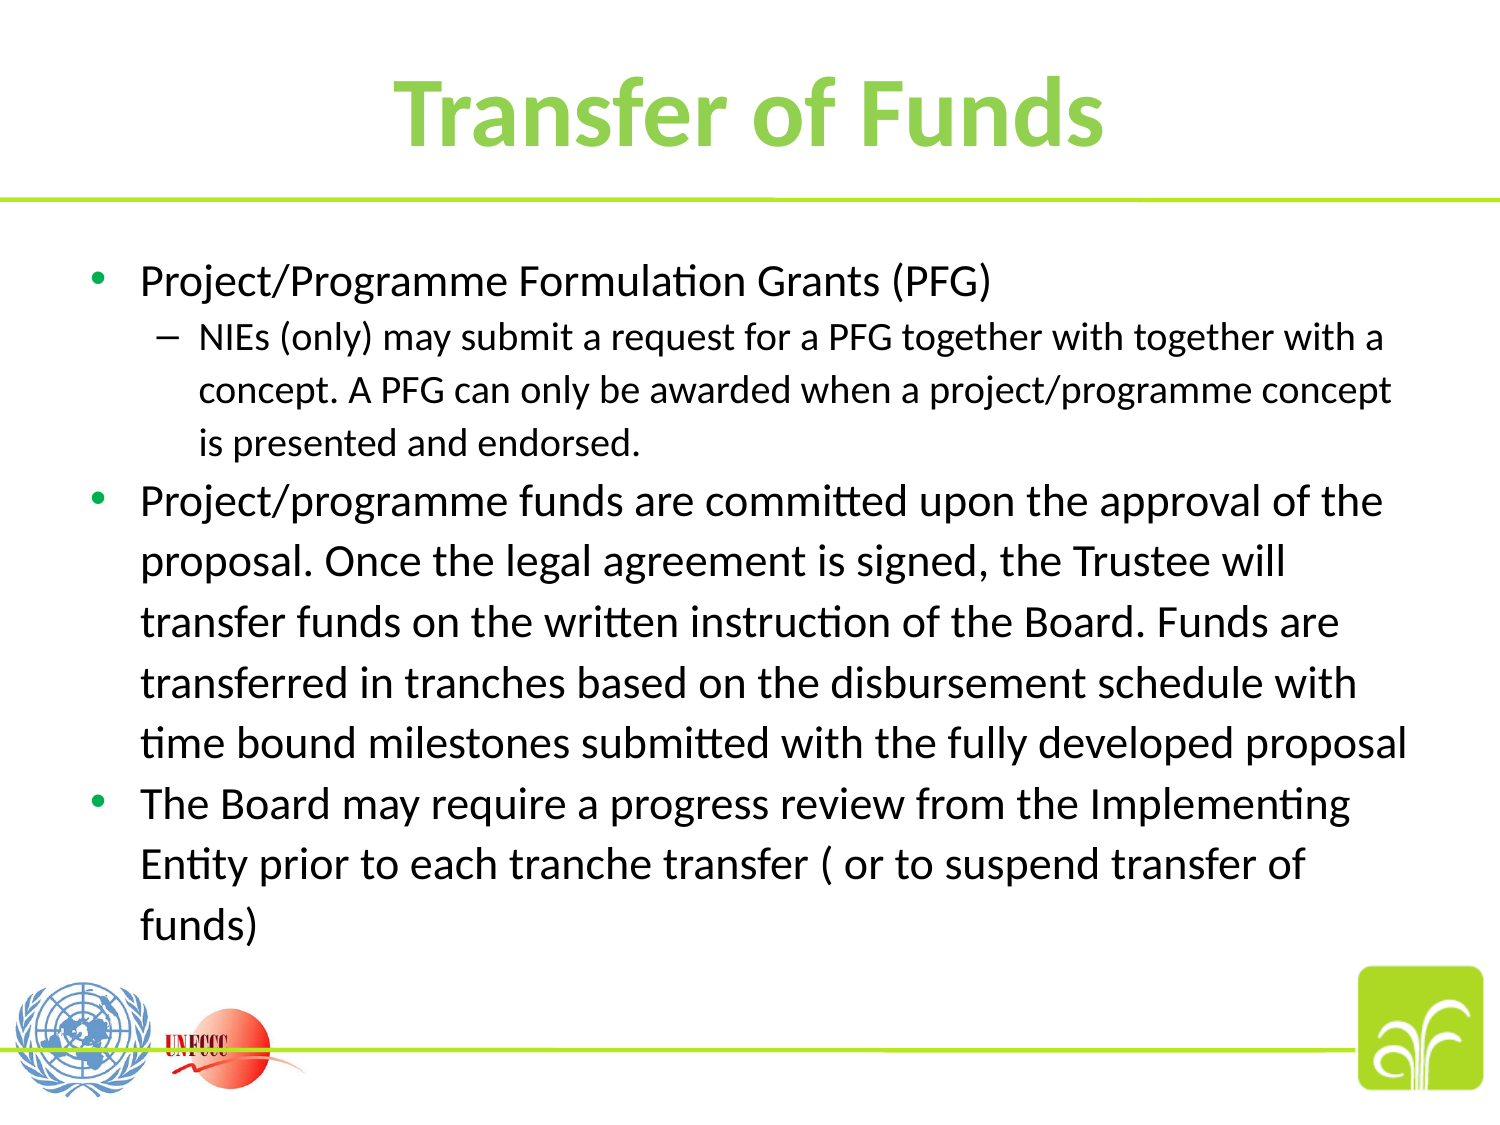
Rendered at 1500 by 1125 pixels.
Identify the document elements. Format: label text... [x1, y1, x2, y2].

picture [12, 1053, 313, 1107]
list Project/Programme Formulation Grants (PFG) NIEs (only) may submit a request for a PFG together with together with a concept. A PFG can only be awarded when a project/programme concept is presented and endorsed. Project/programme funds are committed upon the approval of the proposal. Once the legal agreement is signed, the Trustee will transfer funds on the written instruction of the Board. Funds are transferred in tranches based on the disbursement schedule with time bound milestones submitted with the fully developed proposal The Board may require a progress review from the Implementing Entity prior to each tranche transfer ( or to suspend transfer of funds) [74, 237, 1426, 1001]
picture [1324, 948, 1500, 1105]
picture [12, 974, 313, 1047]
title Transfer of Funds [74, 12, 1426, 197]
